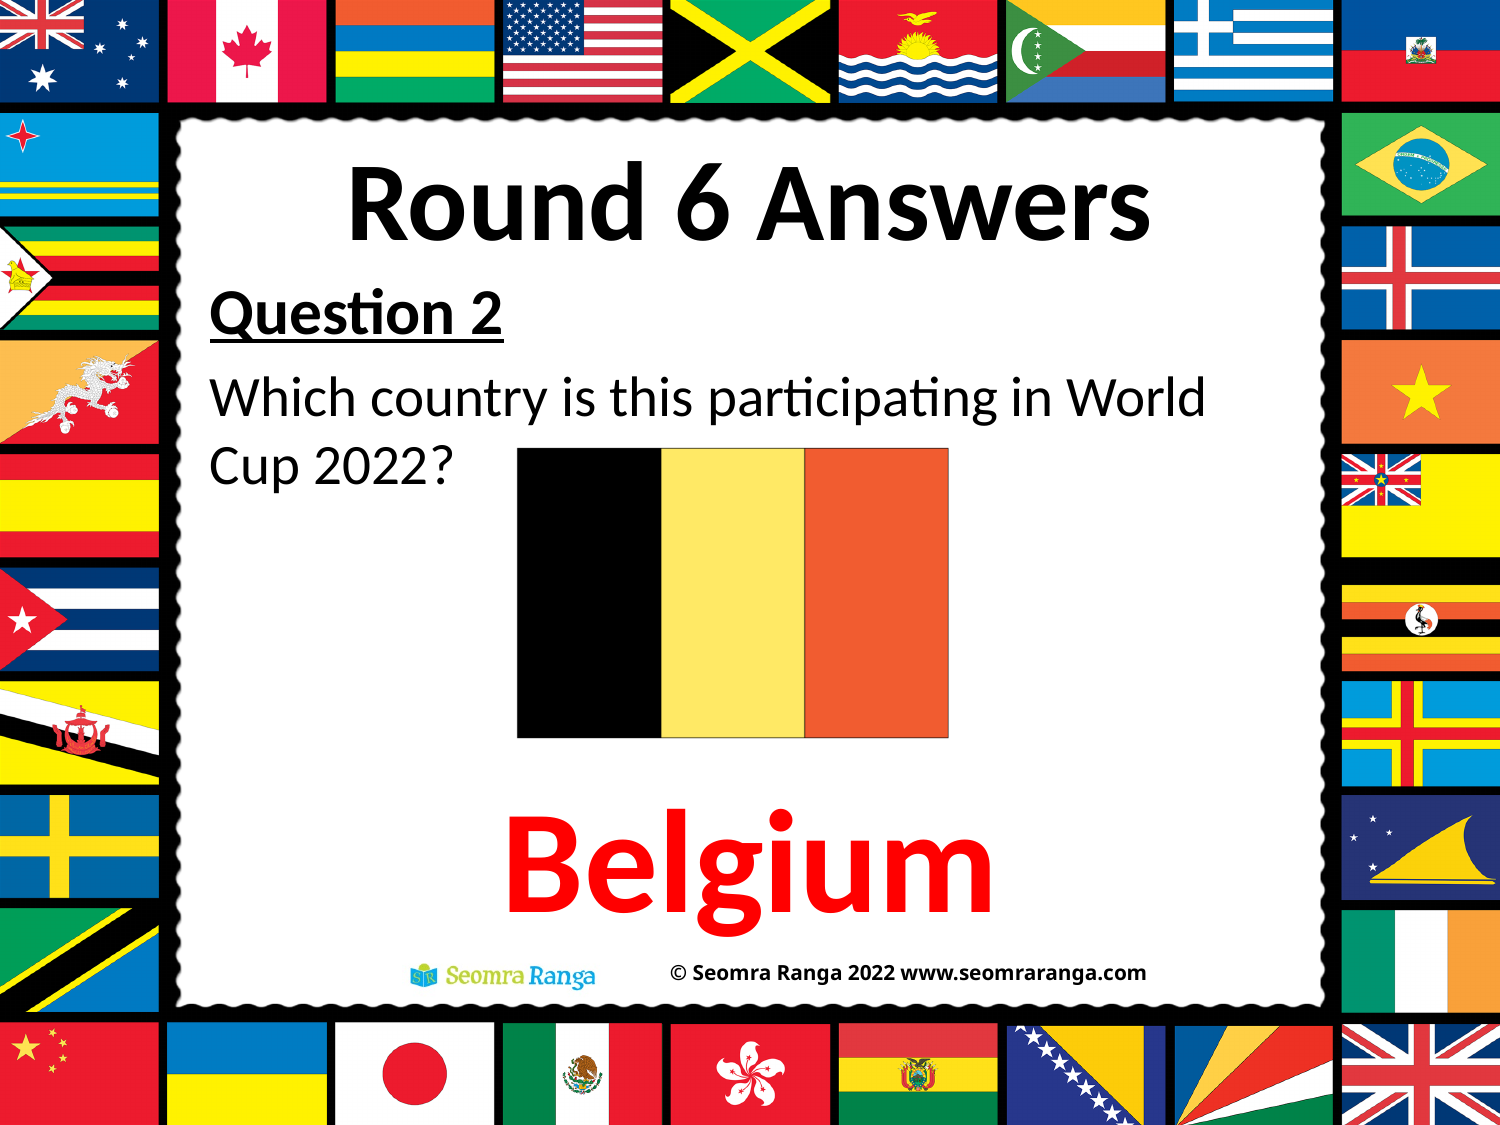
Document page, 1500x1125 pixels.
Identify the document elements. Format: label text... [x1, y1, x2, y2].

title Round 6 Answers [183, 101, 1317, 290]
list Question 2 Which country is this participating in World Cup 2022? Belgium [194, 261, 1306, 953]
picture [10, 122, 36, 150]
text_box © Seomra Ranga 2022 www.seomraranga.com [631, 953, 1187, 993]
picture [0, 0, 1500, 1125]
